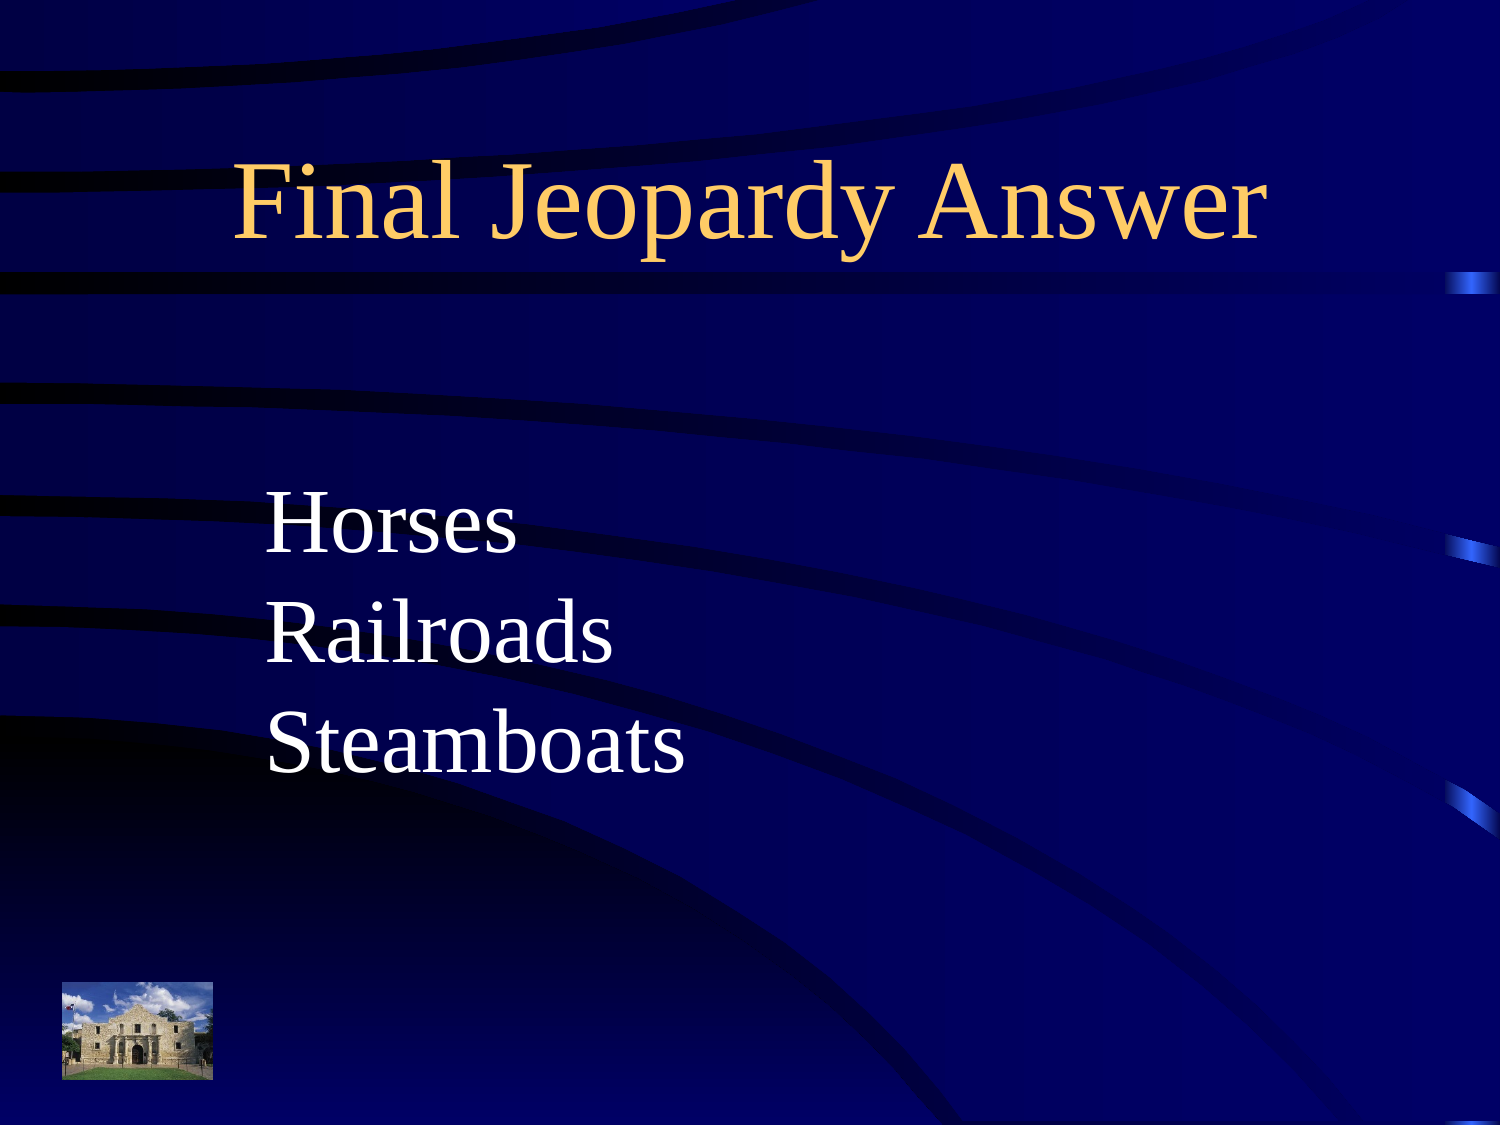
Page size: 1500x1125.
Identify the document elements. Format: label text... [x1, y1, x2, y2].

title Final Jeopardy Answer [112, 99, 1388, 288]
text_box Horses Railroads Steamboats [249, 453, 703, 799]
picture [62, 982, 213, 1081]
